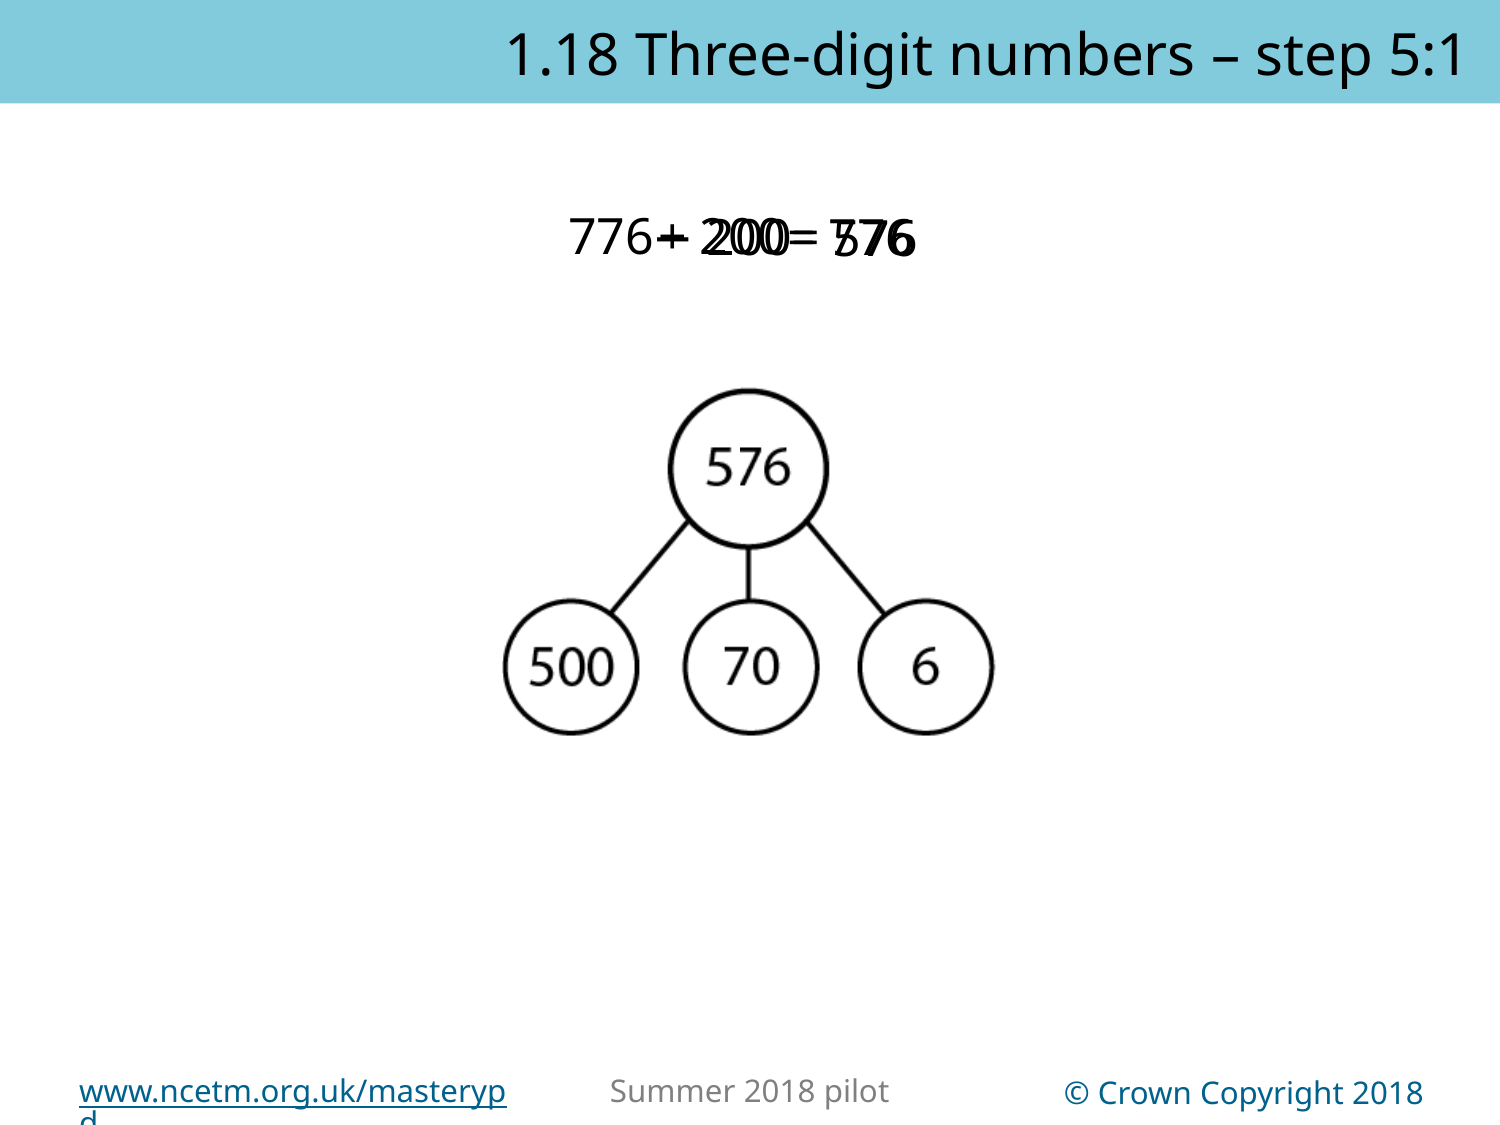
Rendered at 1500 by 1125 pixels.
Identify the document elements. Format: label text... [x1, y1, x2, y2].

list 1.18 Three-digit numbers – step 5:1 [0, 0, 1500, 104]
text_box 576 [694, 198, 1005, 274]
text_box = [849, 197, 877, 273]
text_box 776 [535, 197, 595, 273]
text_box − 200 [595, 197, 849, 273]
picture [502, 366, 1006, 759]
